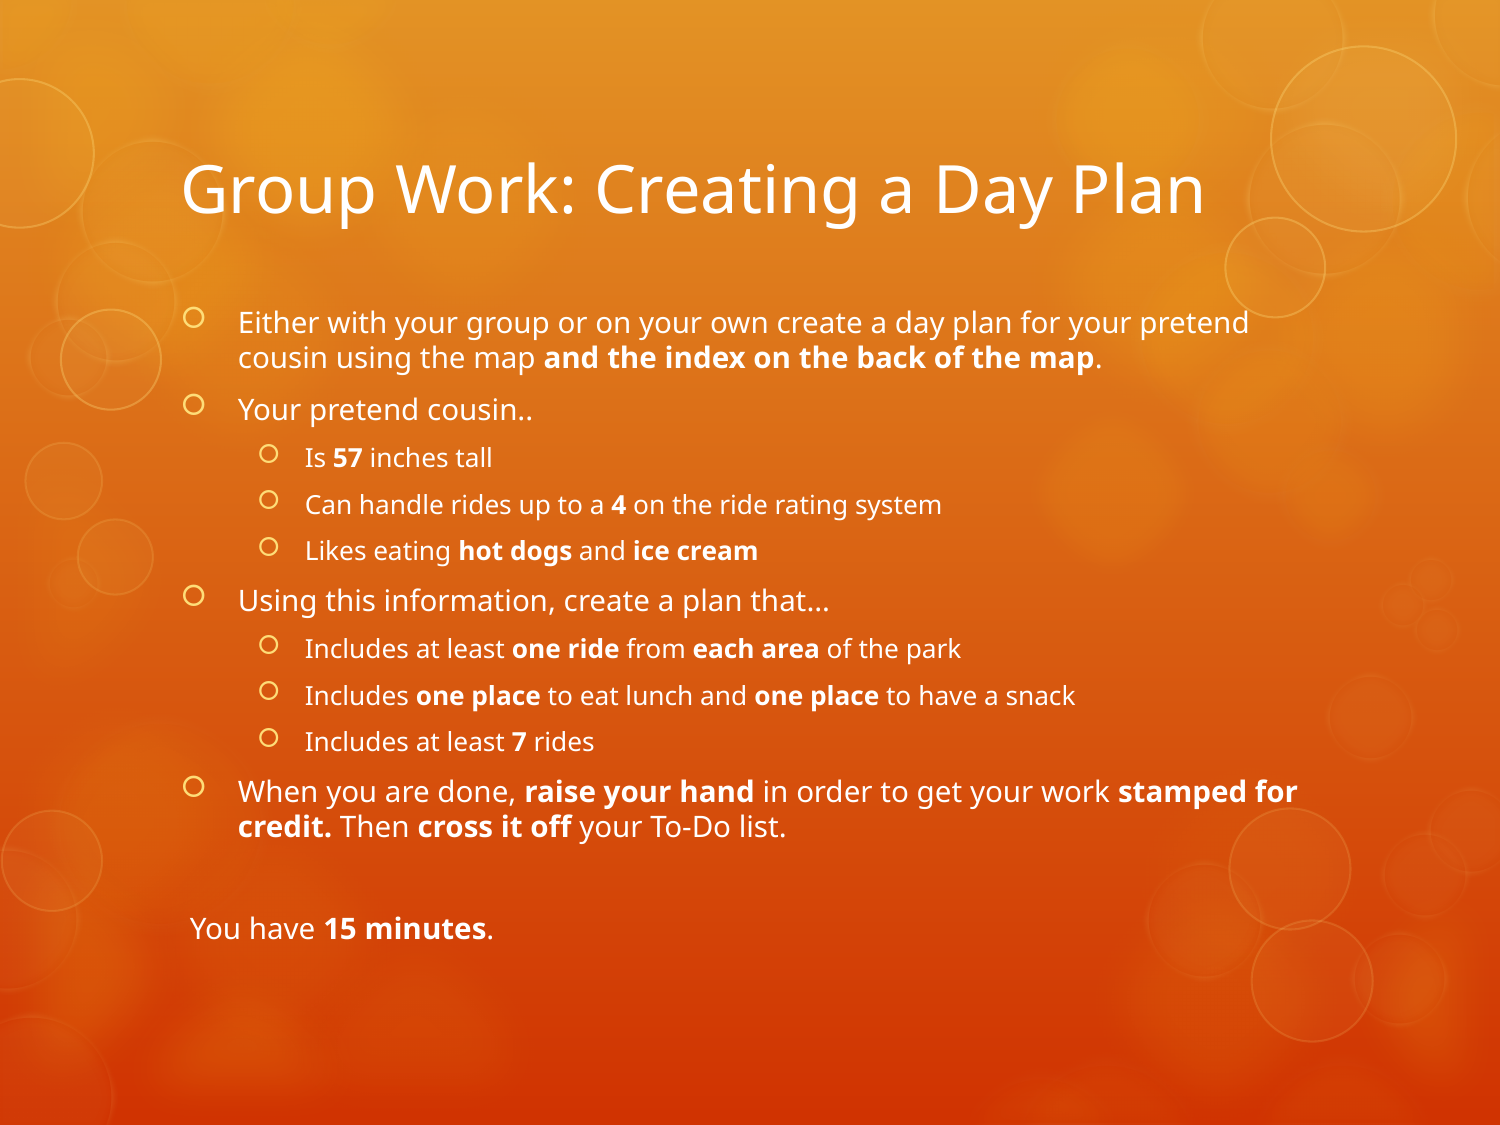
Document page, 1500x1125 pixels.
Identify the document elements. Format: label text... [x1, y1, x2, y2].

list Either with your group or on your own create a day plan for your pretend cousin using the map and the index on the back of the map. Your pretend cousin.. Is 57 inches tall Can handle rides up to a 4 on the ride rating system Likes eating hot dogs and ice cream Using this information, create a plan that… Includes at least one ride from each area of the park Includes one place to eat lunch and one place to have a snack Includes at least 7 rides When you are done, raise your hand in order to get your work stamped for credit. Then cross it off your To-Do list. You have 15 minutes. [165, 296, 1335, 962]
title Group Work: Creating a Day Plan [165, 110, 1335, 263]
